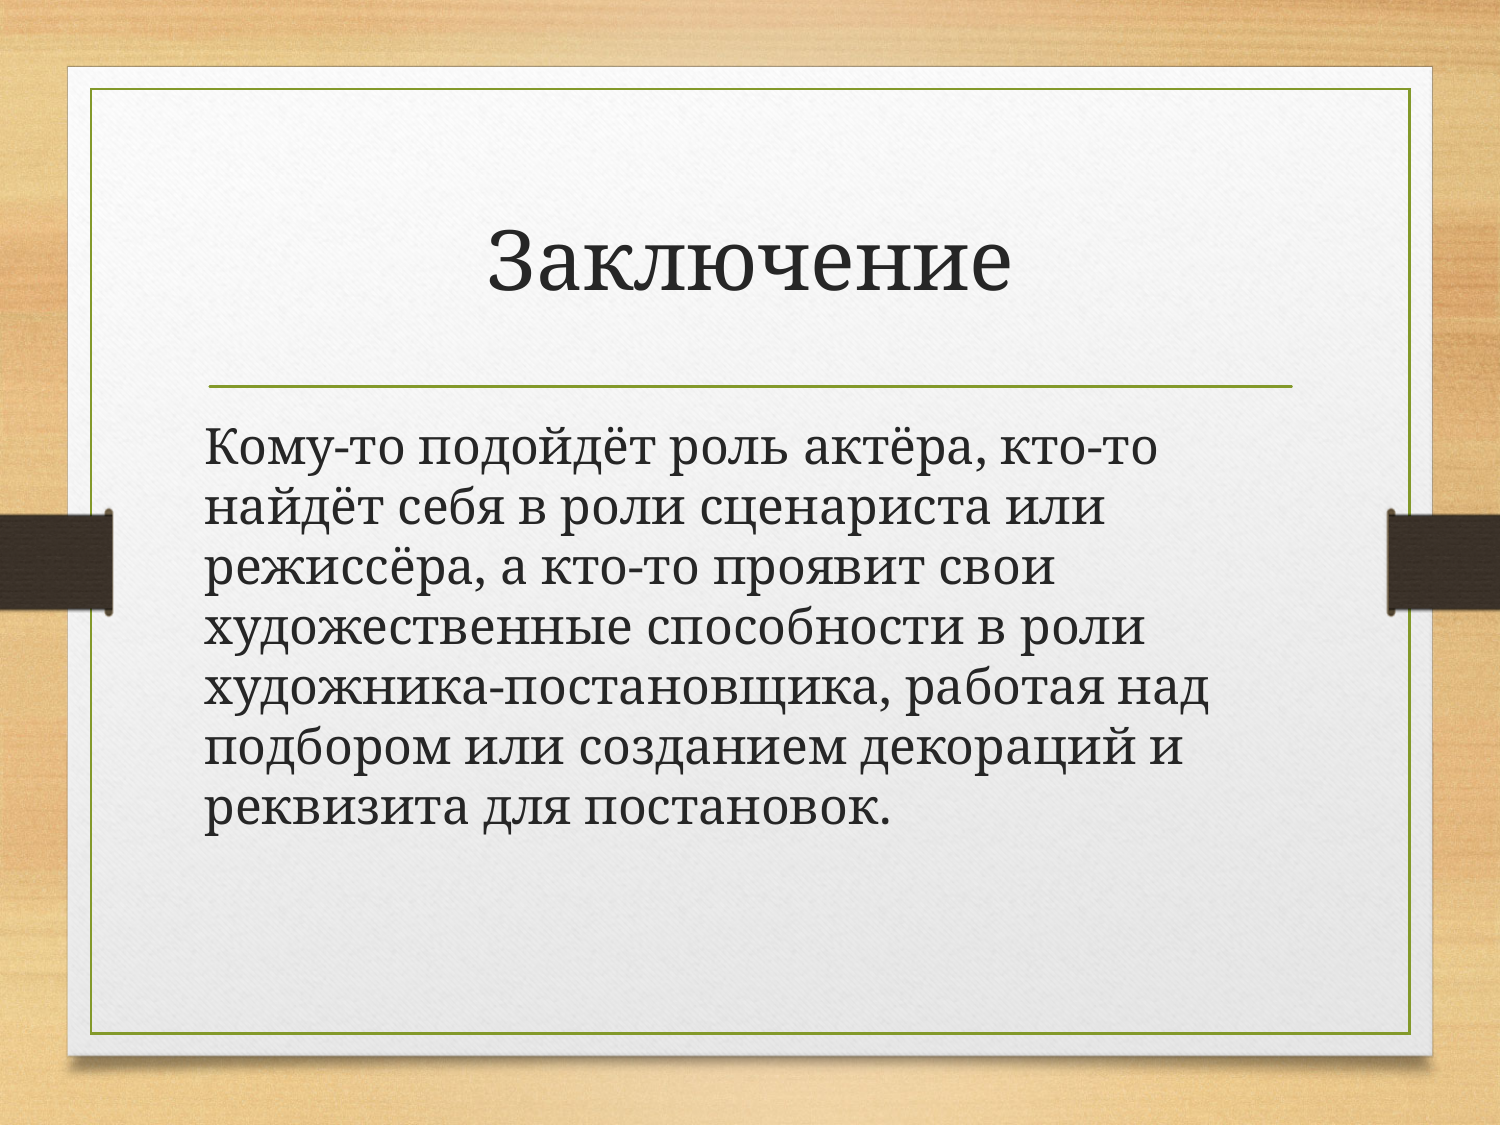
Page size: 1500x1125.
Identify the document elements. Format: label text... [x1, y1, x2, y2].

title Заключение [193, 150, 1309, 365]
picture [0, 0, 1500, 1125]
list Кому-то подойдёт роль актёра, кто-то найдёт себя в роли сценариста или режиссёра, а кто-то проявит свои художественные способности в роли художника-постановщика, работая над подбором или созданием декораций и реквизита для постановок. [193, 408, 1309, 974]
